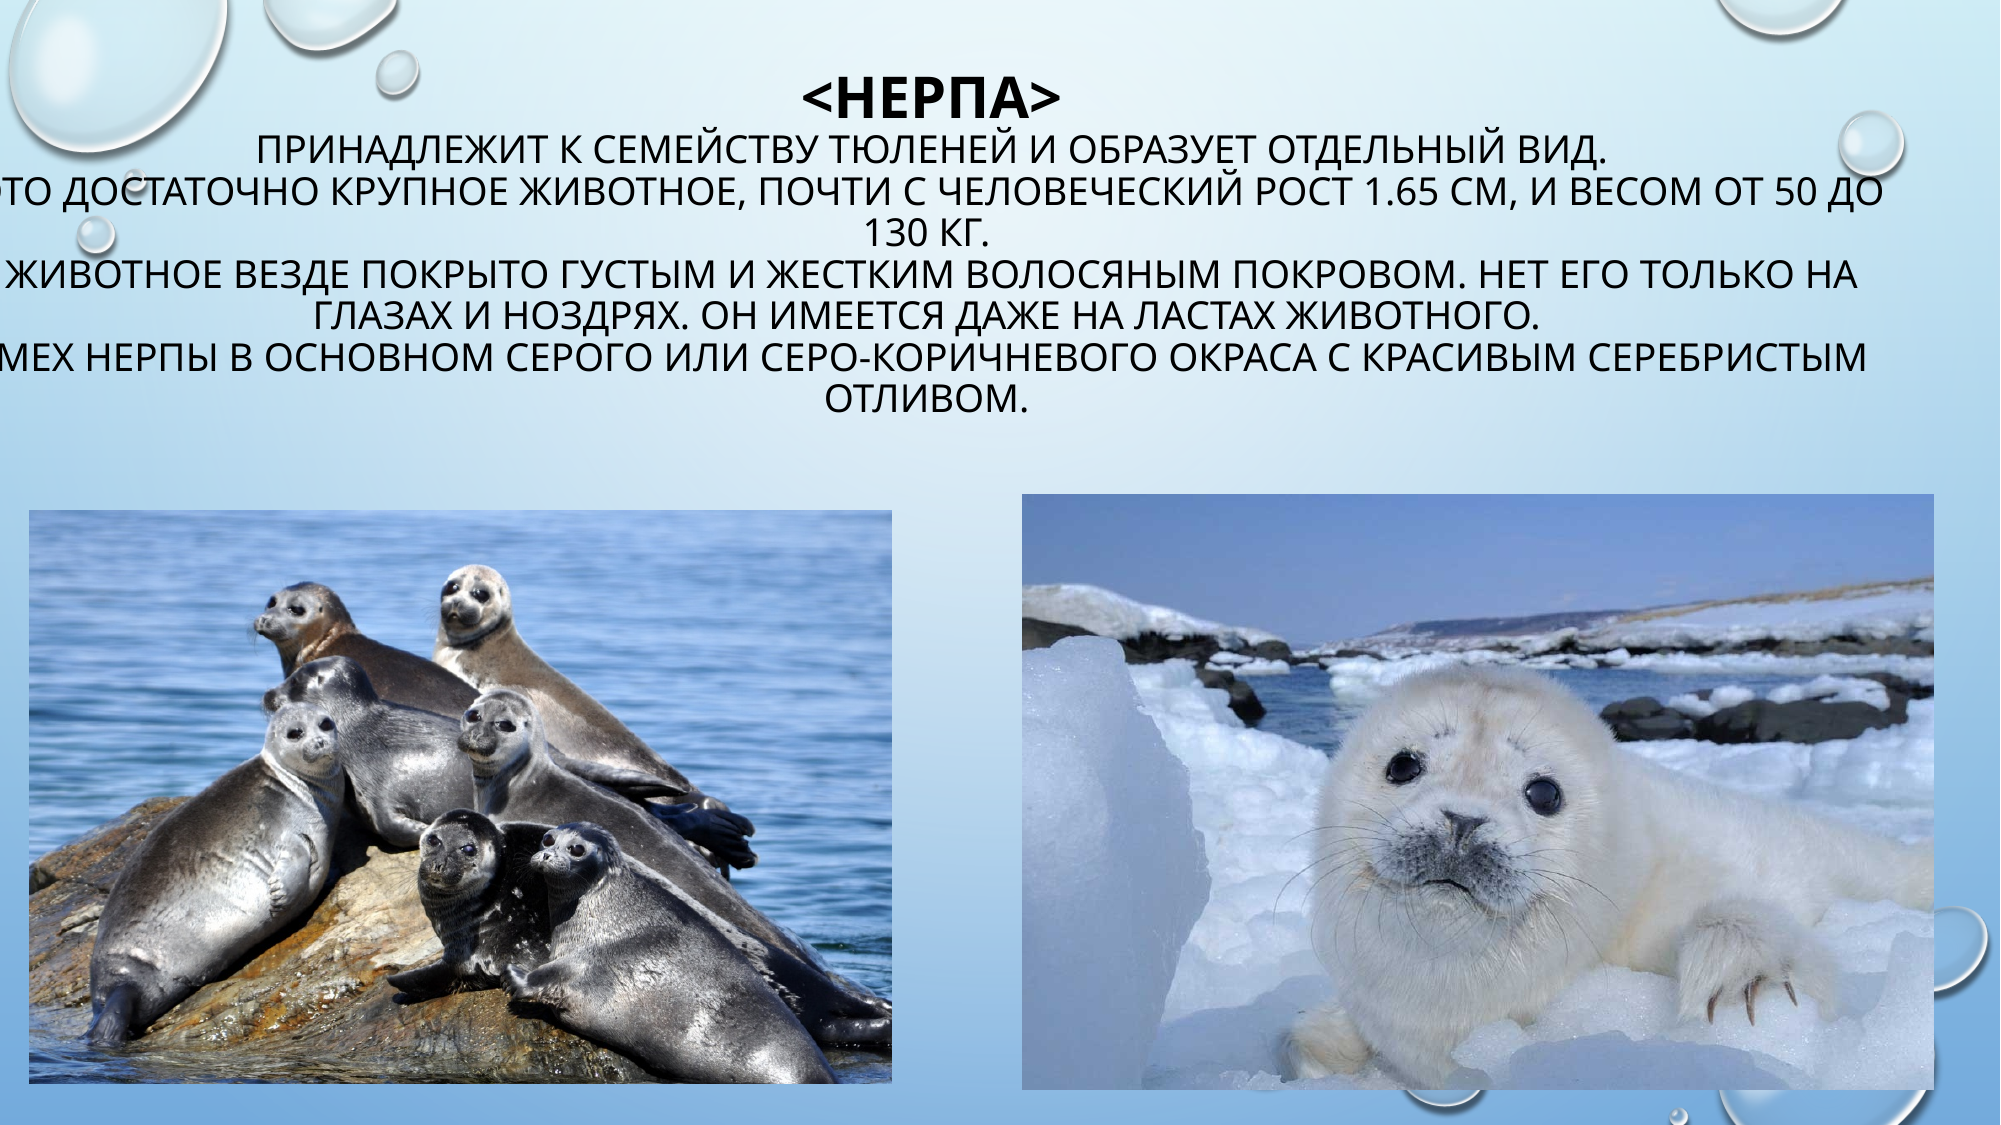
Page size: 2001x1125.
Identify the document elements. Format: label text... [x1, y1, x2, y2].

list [29, 510, 892, 1084]
title <Нерпа> принадлежит к семейству тюленей и образует отдельный вид. Это достаточно крупное животное, почти с человеческий рост 1.65 см, и весом от 50 до 130 кг. Животное везде покрыто густым и жестким волосяным покровом. Нет его только на глазах и ноздрях. Он имеется даже на ластах животного. Мех нерпы в основном серого или серо-коричневого окраса с красивым серебристым отливом. [0, 58, 1917, 478]
picture [0, 0, 2000, 1125]
